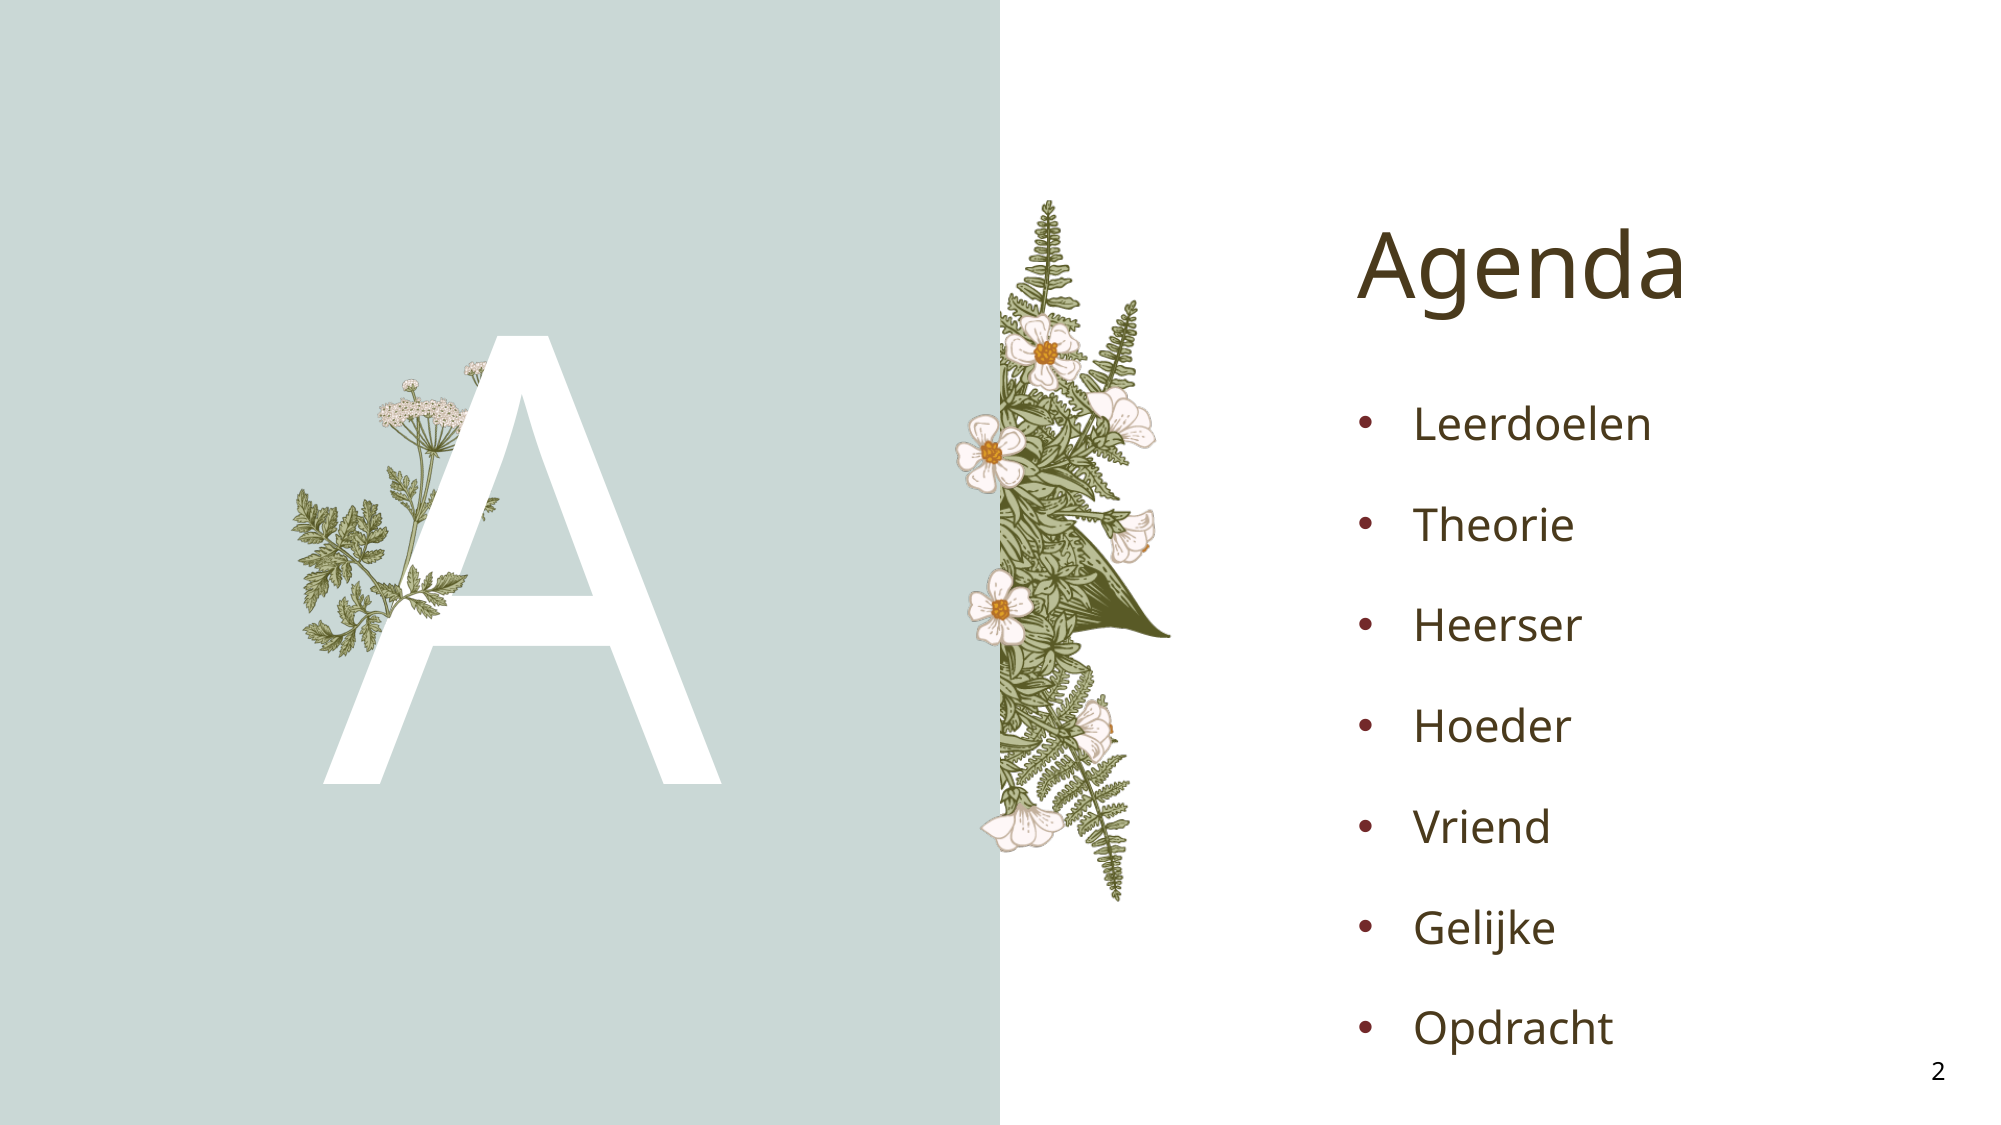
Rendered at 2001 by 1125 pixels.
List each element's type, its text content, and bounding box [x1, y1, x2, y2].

picture [947, 190, 1186, 912]
list A [201, 233, 845, 930]
picture [258, 477, 489, 656]
title Agenda [1342, 160, 1958, 360]
list Leerdoelen Theorie Heerser Hoeder Vriend Gelijke Opdracht [1342, 360, 1958, 1067]
slide_number 2 [1510, 1042, 1961, 1103]
